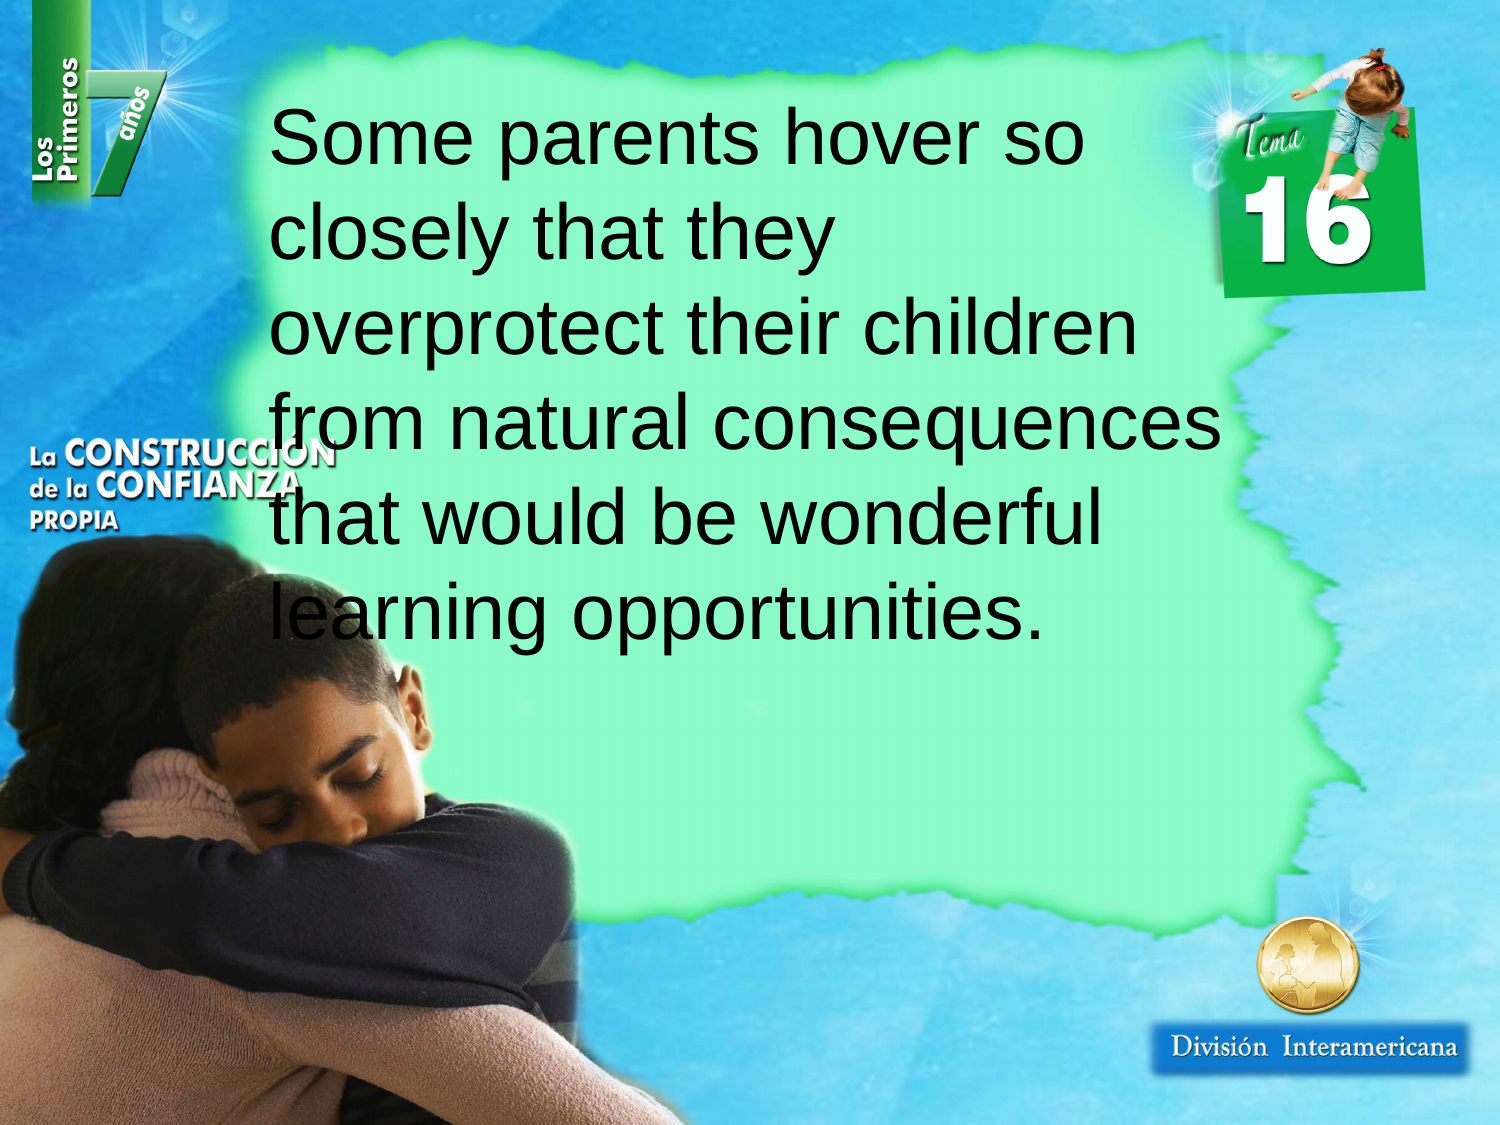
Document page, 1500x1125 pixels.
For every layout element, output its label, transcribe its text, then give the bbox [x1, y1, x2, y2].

text_box Some parents hover so closely that they overprotect their children from natural consequences that would be wonderful learning opportunities. [253, 78, 1270, 663]
picture [0, 0, 1500, 1125]
